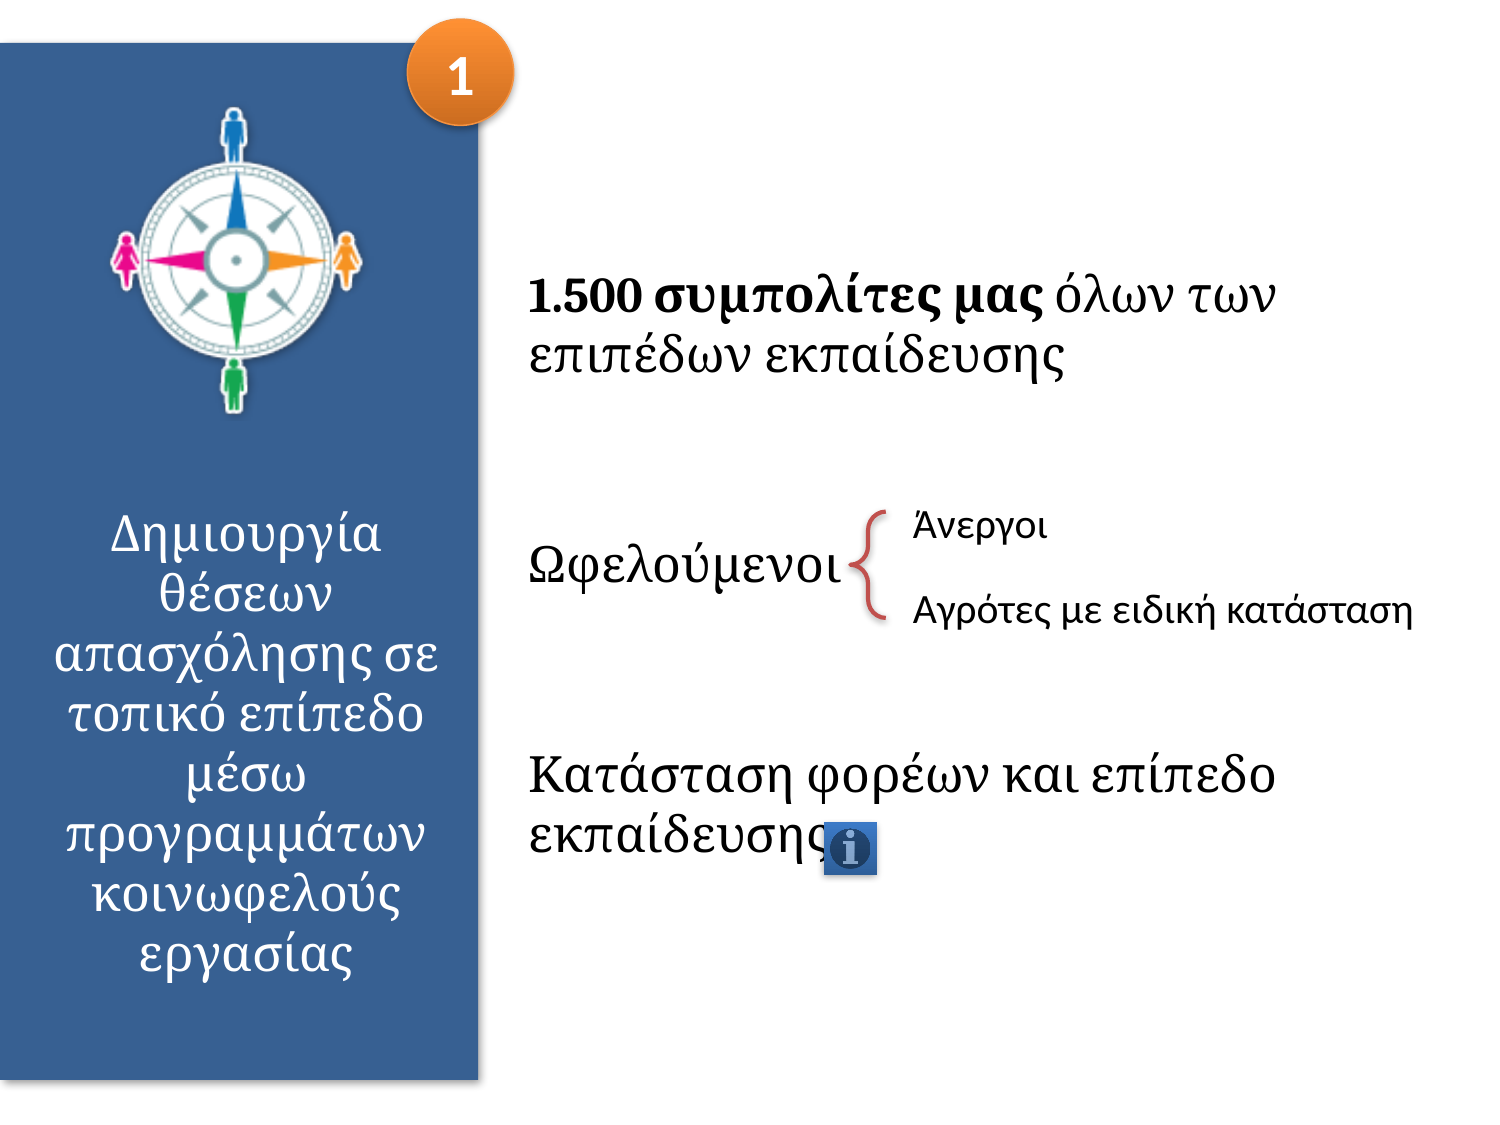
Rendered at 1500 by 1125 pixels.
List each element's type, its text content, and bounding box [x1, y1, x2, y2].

text_box [823, 822, 877, 876]
text_box 1 [406, 18, 515, 127]
text_box Δημιουργία θέσεων απασχόλησης σε τοπικό επίπεδο μέσω προγραμμάτων κοινωφελούς εργασίας [0, 42, 479, 1080]
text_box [850, 499, 1442, 630]
list 1.500 συμπολίτες μας όλων των επιπέδων εκπαίδευσης Ωφελούμενοι Κατάσταση φορέων και επίπεδο εκπαίδευσης [513, 42, 1471, 1083]
picture [104, 101, 374, 421]
